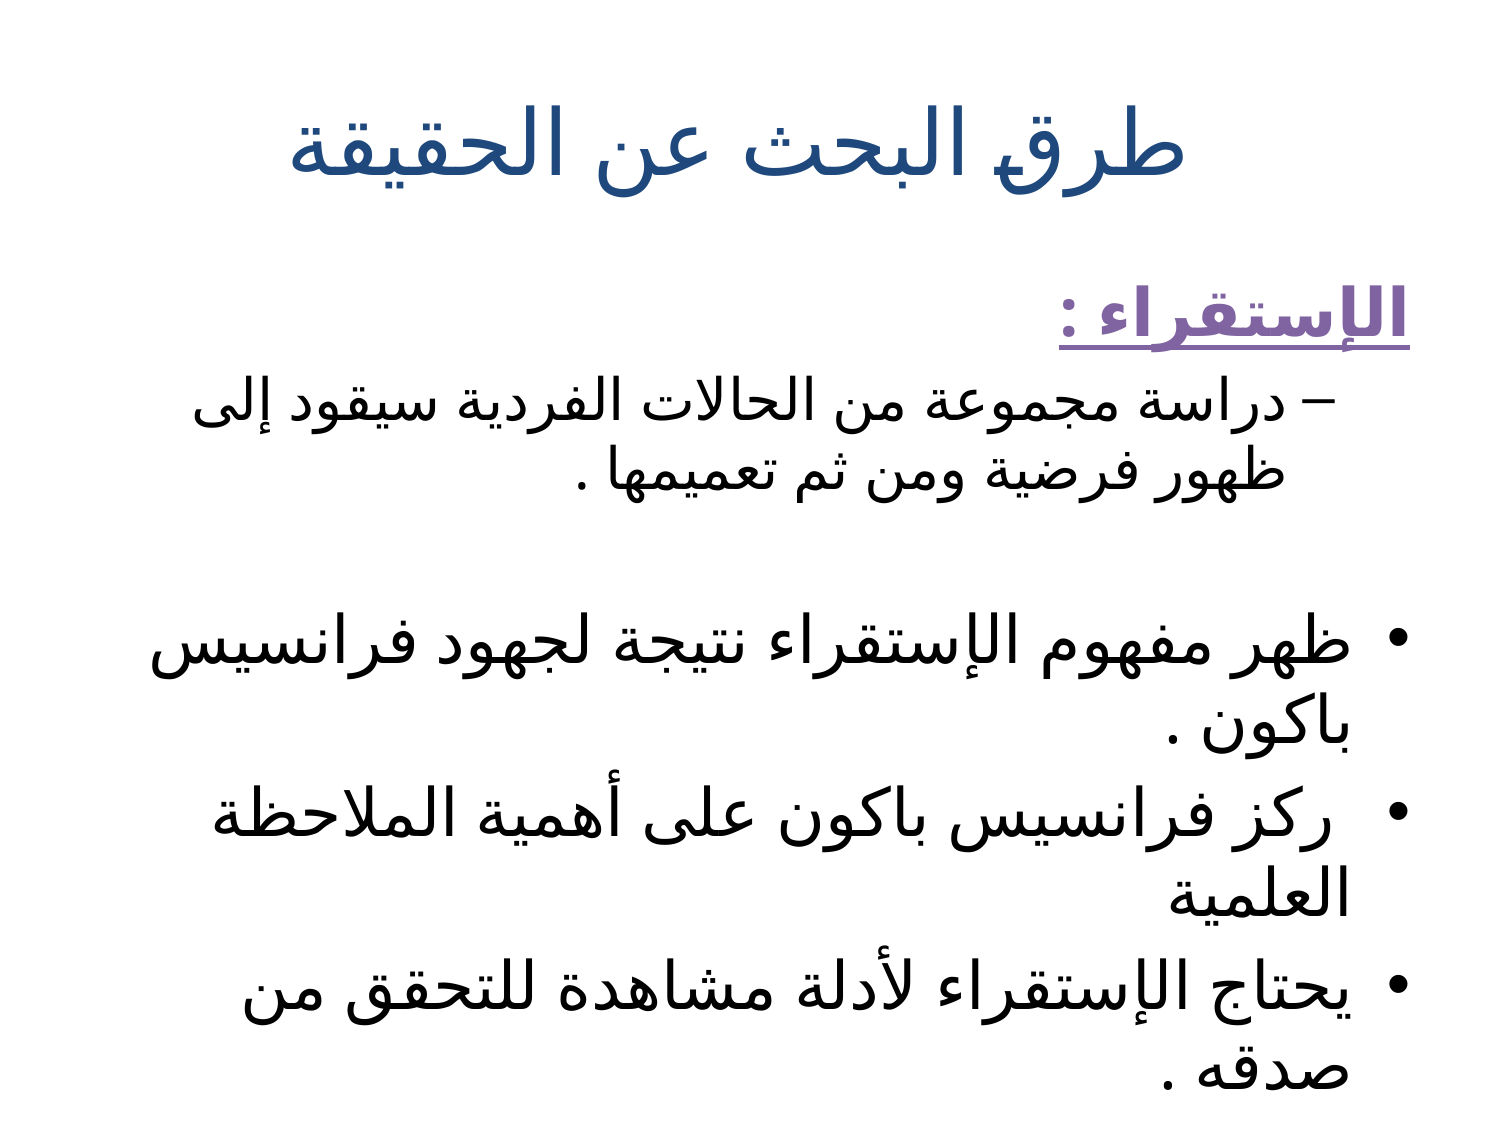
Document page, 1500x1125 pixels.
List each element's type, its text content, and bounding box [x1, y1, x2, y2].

list الإستقراء : دراسة مجموعة من الحالات الفردية سيقود إلى ظهور فرضية ومن ثم تعميمها . ظهر مفهوم الإستقراء نتيجة لجهود فرانسيس باكون . ركز فرانسيس باكون على أهمية الملاحظة العلمية يحتاج الإستقراء لأدلة مشاهدة للتحقق من صدقه . [75, 262, 1425, 1005]
title طرق البحث عن الحقيقة [75, 45, 1425, 233]
